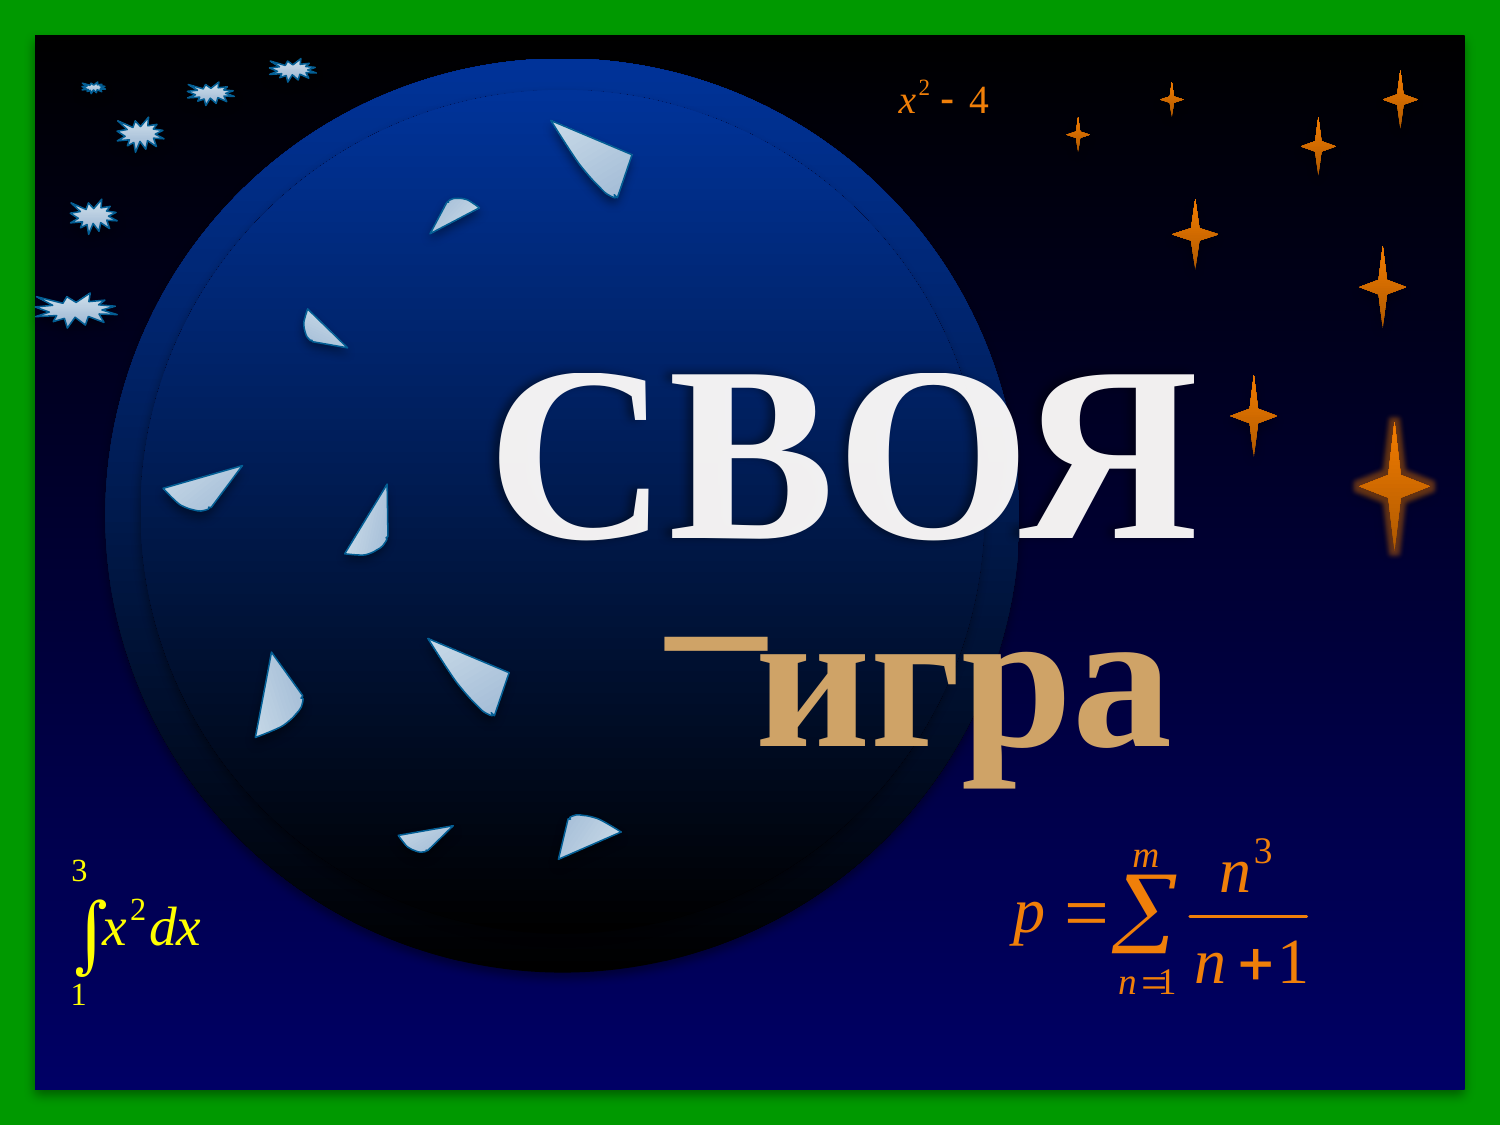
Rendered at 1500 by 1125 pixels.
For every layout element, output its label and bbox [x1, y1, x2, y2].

text_box [34, 34, 1466, 1091]
